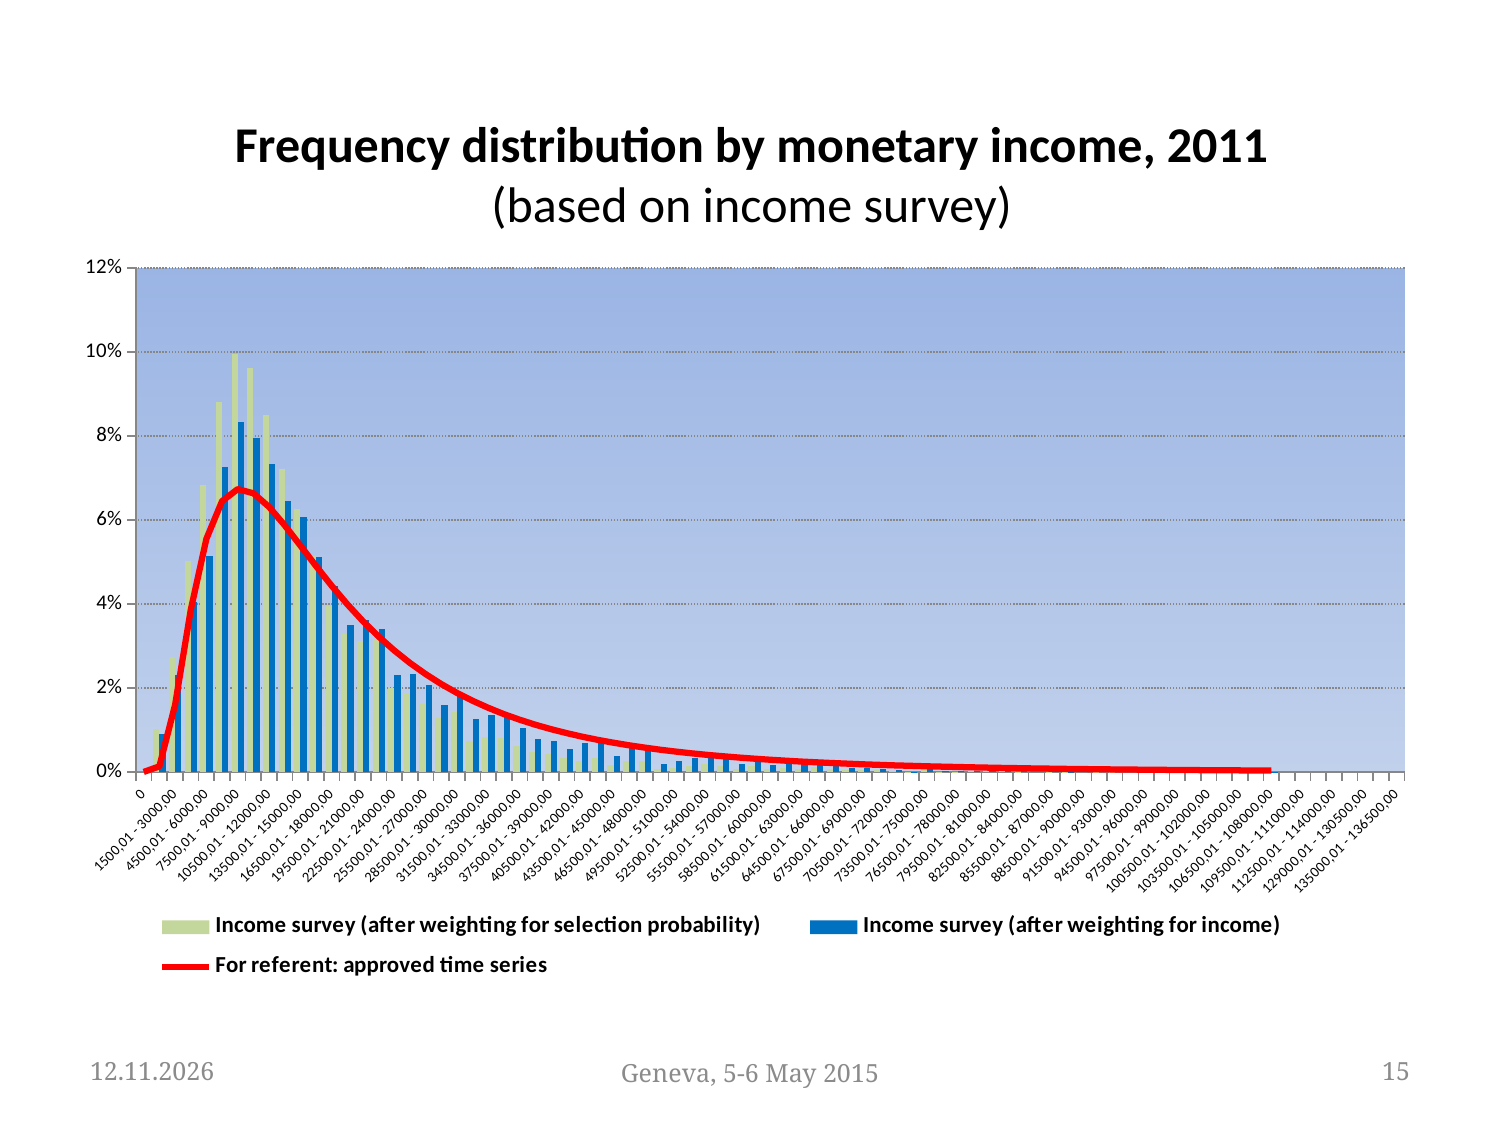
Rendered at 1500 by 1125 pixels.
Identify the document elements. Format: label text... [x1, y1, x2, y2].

slide_number 15 [1074, 1042, 1425, 1103]
footer Geneva, 5-6 May 2015 [512, 1042, 988, 1103]
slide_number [75, 1042, 425, 1103]
chart [74, 255, 1426, 1006]
title Frequency distribution by monetary income, 2011 (based on income survey) [76, 101, 1427, 244]
